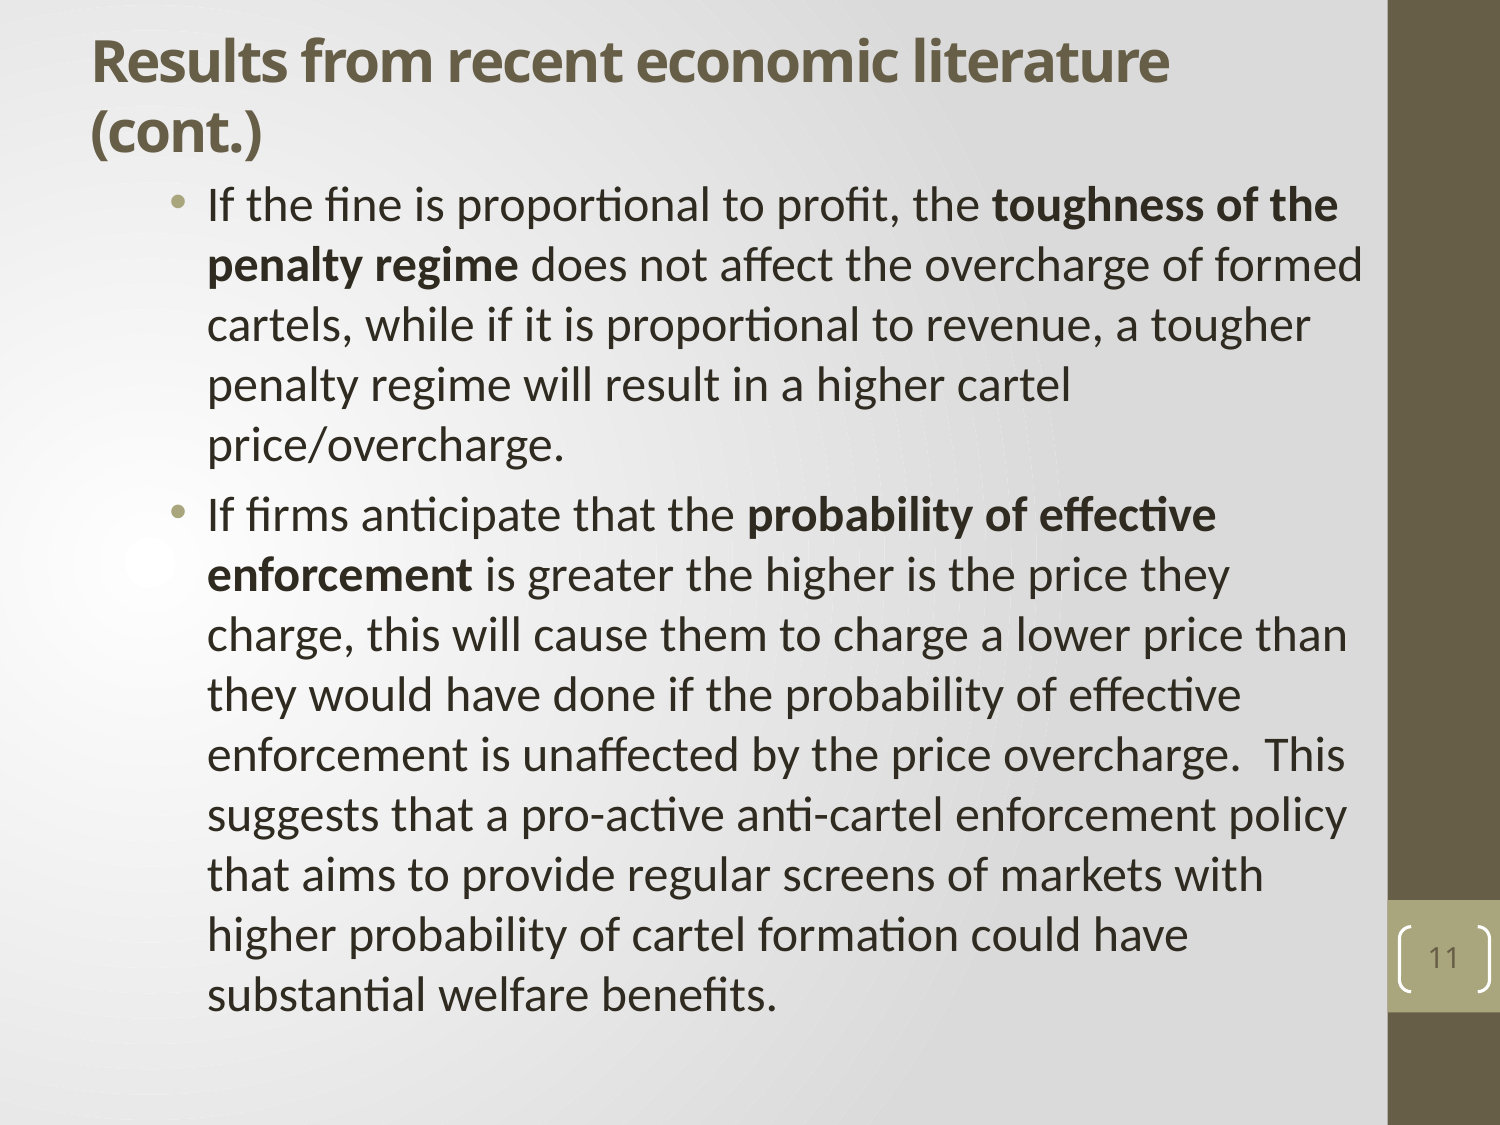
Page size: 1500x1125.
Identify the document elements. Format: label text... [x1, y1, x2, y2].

title Results from recent economic literature (cont.) [75, 45, 1325, 143]
slide_number 11 [1397, 925, 1492, 994]
list If the fine is proportional to profit, the toughness of the penalty regime does not affect the overcharge of formed cartels, while if it is proportional to revenue, a tougher penalty regime will result in a higher cartel price/overcharge. If firms anticipate that the probability of effective enforcement is greater the higher is the price they charge, this will cause them to charge a lower price than they would have done if the probability of effective enforcement is unaffected by the price overcharge. This suggests that a pro-active anti-cartel enforcement policy that aims to provide regular screens of markets with higher probability of cartel formation could have substantial welfare benefits. [135, 163, 1388, 1010]
